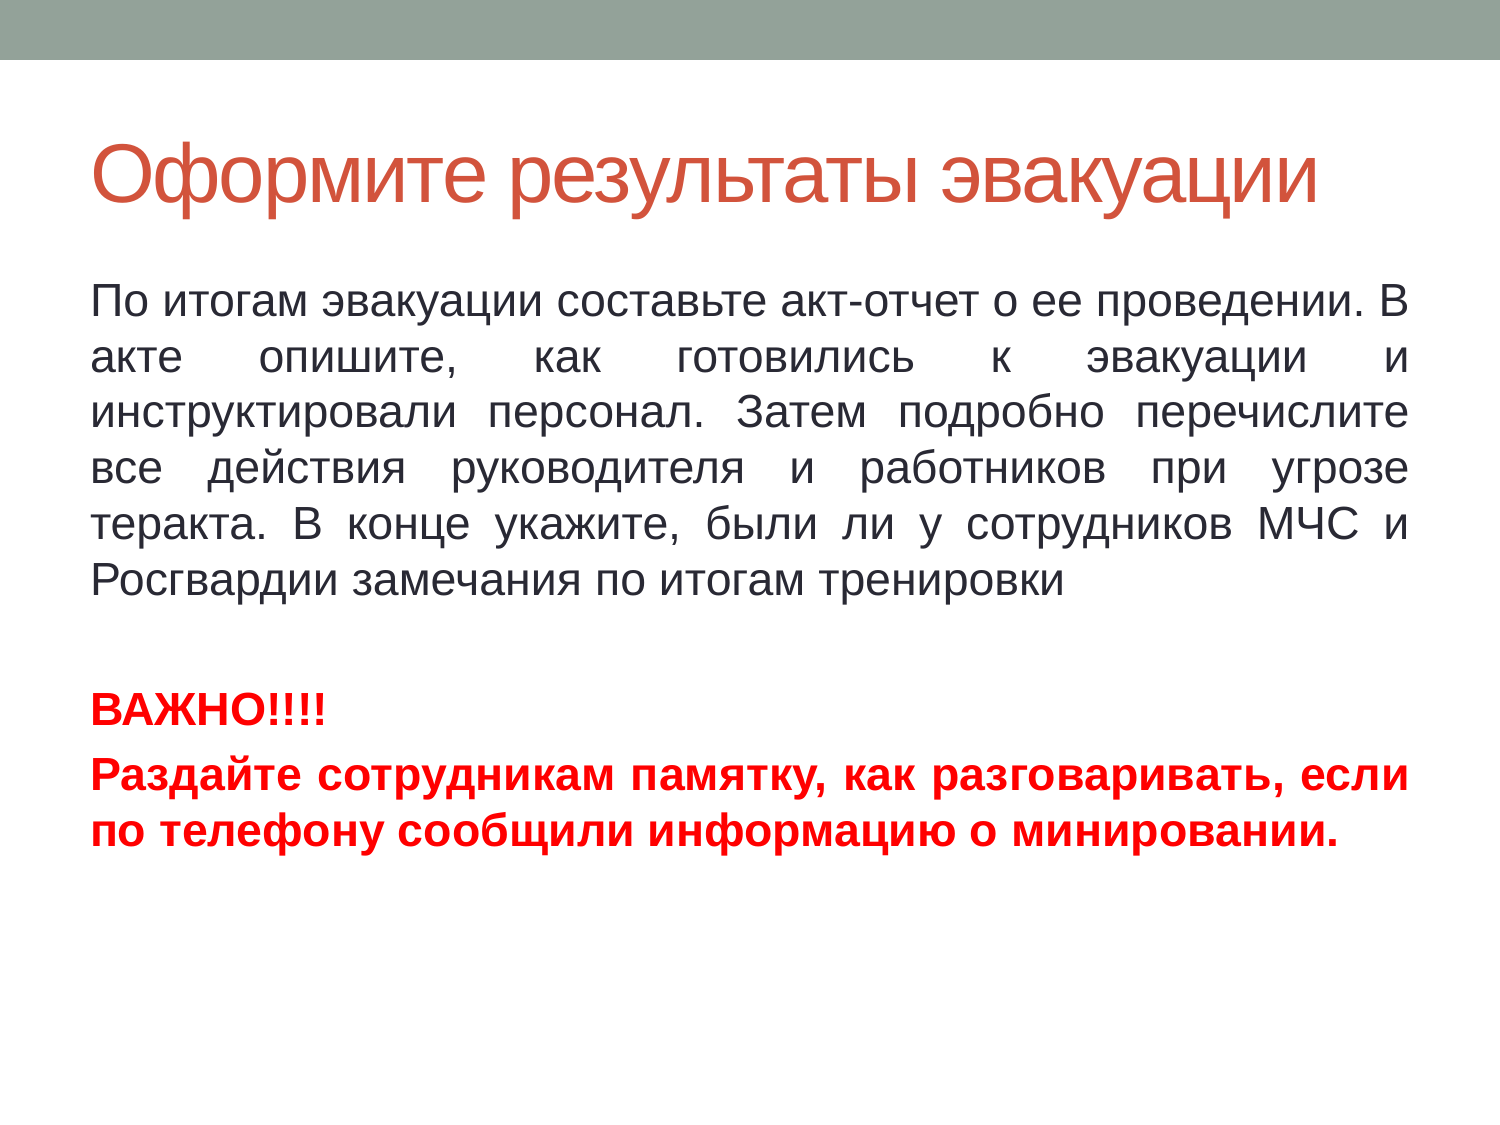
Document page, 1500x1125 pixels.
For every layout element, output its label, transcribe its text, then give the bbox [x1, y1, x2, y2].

list По итогам эвакуации составьте акт-отчет о ее проведении. В акте опишите, как готовились к эвакуации и инструктировали персонал. Затем подробно перечислите все действия руководителя и работников при угрозе теракта. В конце укажите, были ли у сотрудников МЧС и Росгвардии замечания по итогам тренировки ВАЖНО!!!! Раздайте сотрудникам памятку, как разговаривать, если по телефону сообщили информацию о минировании. [75, 262, 1425, 1063]
title Оформите результаты эвакуации [75, 87, 1425, 250]
